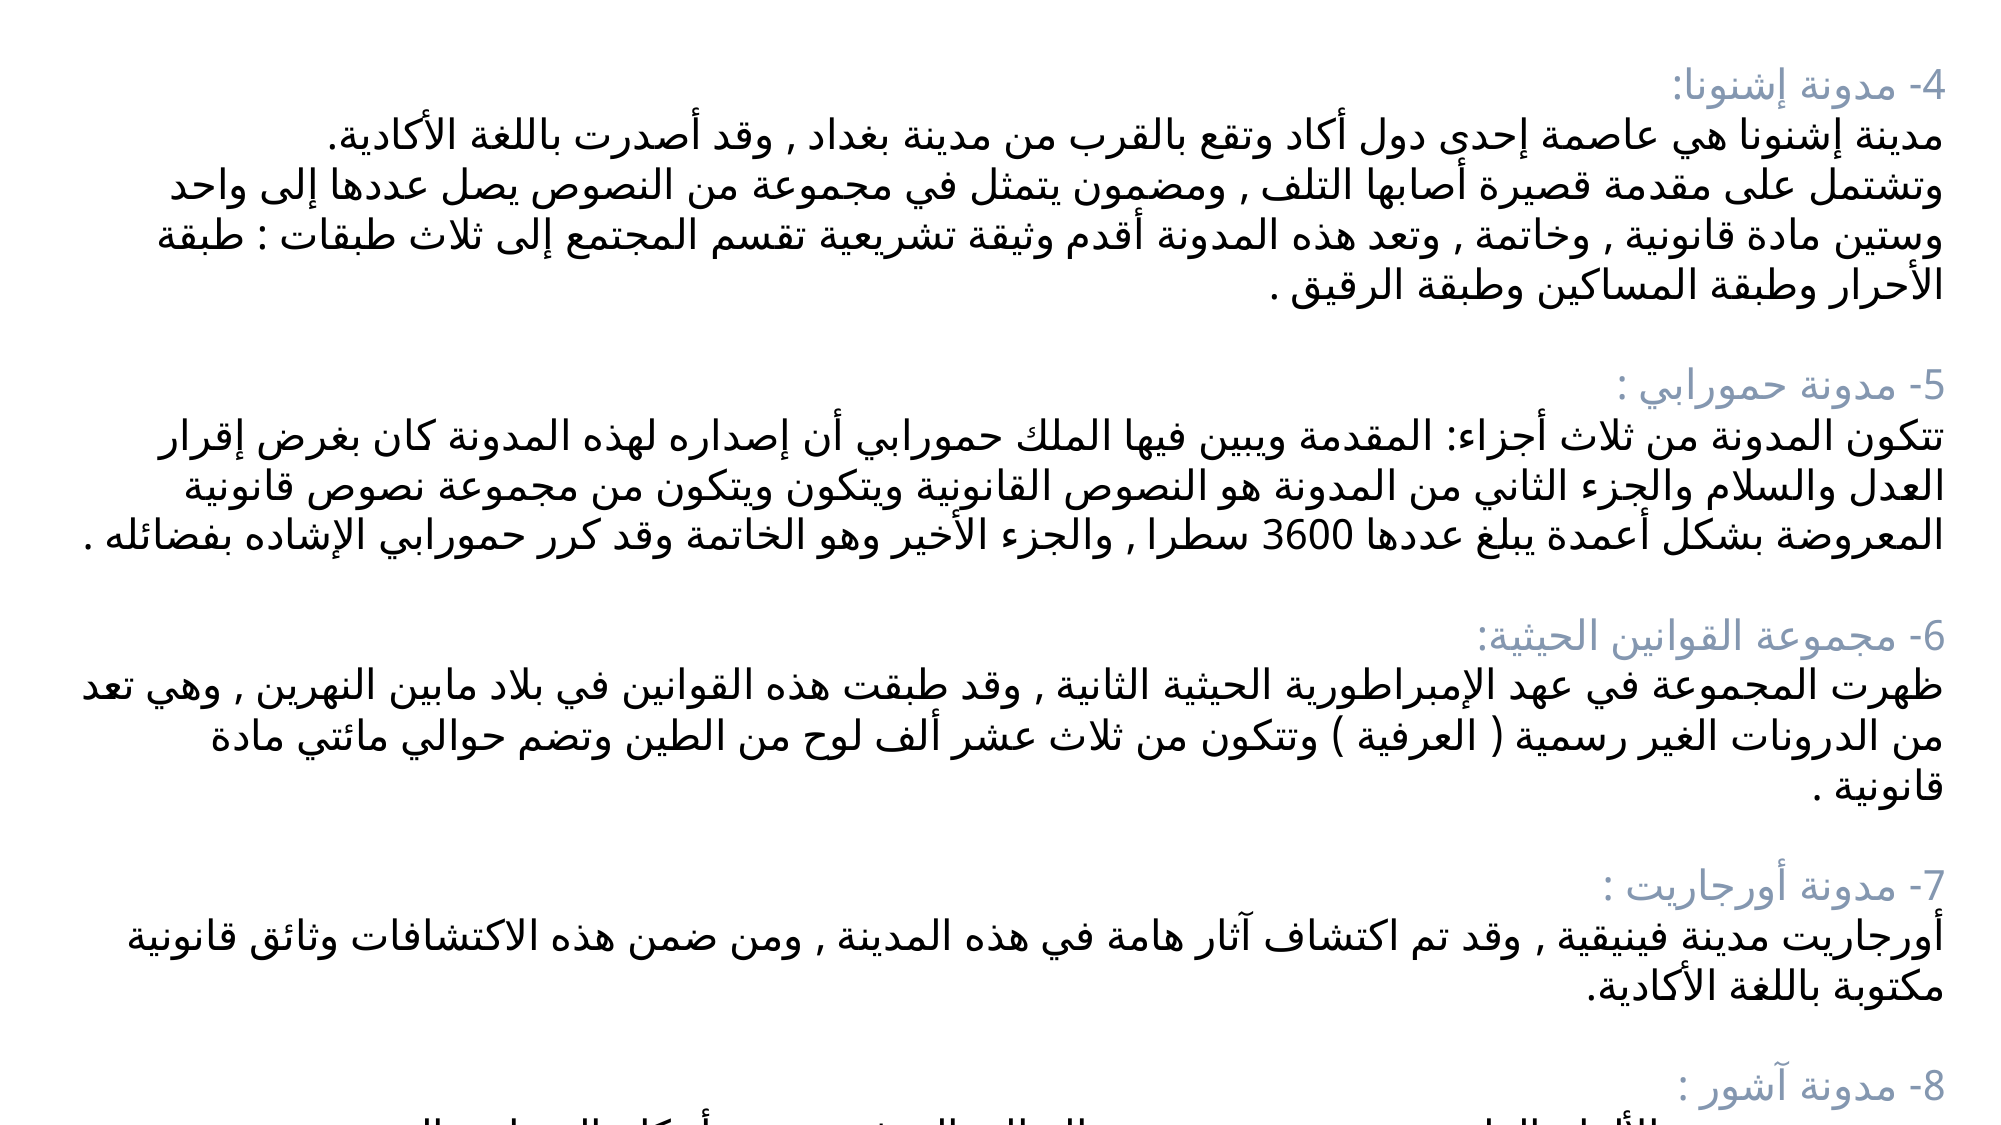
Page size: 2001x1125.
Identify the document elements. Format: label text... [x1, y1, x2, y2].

text_box 4- مدونة إشنونا: مدينة إشنونا هي عاصمة إحدى دول أكاد وتقع بالقرب من مدينة بغداد , وقد أصدرت باللغة الأكادية. وتشتمل على مقدمة قصيرة أصابها التلف , ومضمون يتمثل في مجموعة من النصوص يصل عددها إلى واحد وستين مادة قانونية , وخاتمة , وتعد هذه المدونة أقدم وثيقة تشريعية تقسم المجتمع إلى ثلاث طبقات : طبقة الأحرار وطبقة المساكين وطبقة الرقيق . 5- مدونة حمورابي : تتكون المدونة من ثلاث أجزاء: المقدمة ويبين فيها الملك حمورابي أن إصداره لهذه المدونة كان بغرض إقرار العدل والسلام والجزء الثاني من المدونة هو النصوص القانونية ويتكون ويتكون من مجموعة نصوص قانونية المعروضة بشكل أعمدة يبلغ عددها 3600 سطرا , والجزء الأخير وهو الخاتمة وقد كرر حمورابي الإشاده بفضائله . 6- مجموعة القوانين الحيثية: ظهرت المجموعة في عهد الإمبراطورية الحيثية الثانية , وقد طبقت هذه القوانين في بلاد مابين النهرين , وهي تعد من الدرونات الغير رسمية ( العرفية ) وتتكون من ثلاث عشر ألف لوح من الطين وتضم حوالي مائتي مادة قانونية . 7- مدونة أورجاريت : أورجاريت مدينة فينيقية , وقد تم اكتشاف آثار هامة في هذه المدينة , ومن ضمن هذه الاكتشافات وثائق قانونية مكتوبة باللغة الأكادية. 8- مدونة آشور : هي مجموعة من الألواح الطينية وتضم مجموعة من التقاليد العرفية وبعض أحكام القضائ والتشريع وهي تعد من المدونات الغير رسمية ( العرفية ) .وقد اشتملت على أحكام قانونية هامه مثل الأحكام اخاصة بالنساء كالزواج . [61, 50, 1961, 1125]
